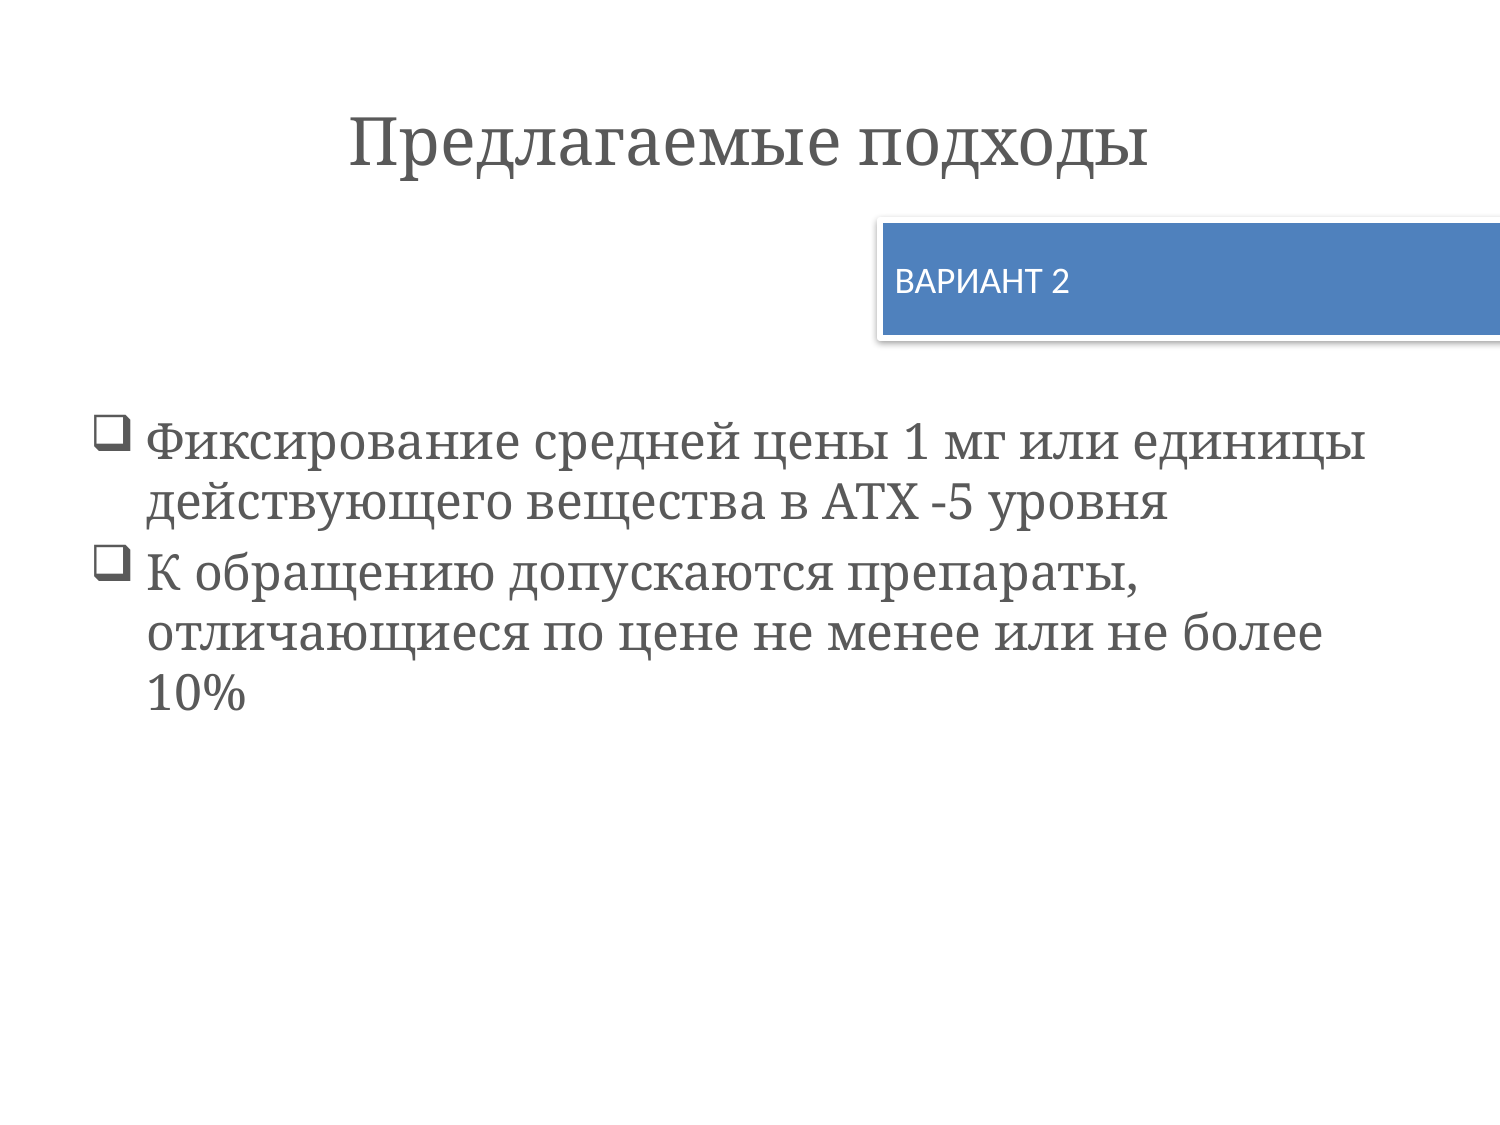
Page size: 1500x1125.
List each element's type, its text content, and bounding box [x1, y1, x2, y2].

list Фиксирование средней цены 1 мг или единицы действующего вещества в АТХ -5 уровня К обращению допускаются препараты, отличающиеся по цене не менее или не более 10% [75, 262, 1425, 1005]
title Предлагаемые подходы [75, 45, 1425, 233]
text_box ВАРИАНТ 2 [877, 217, 1500, 341]
